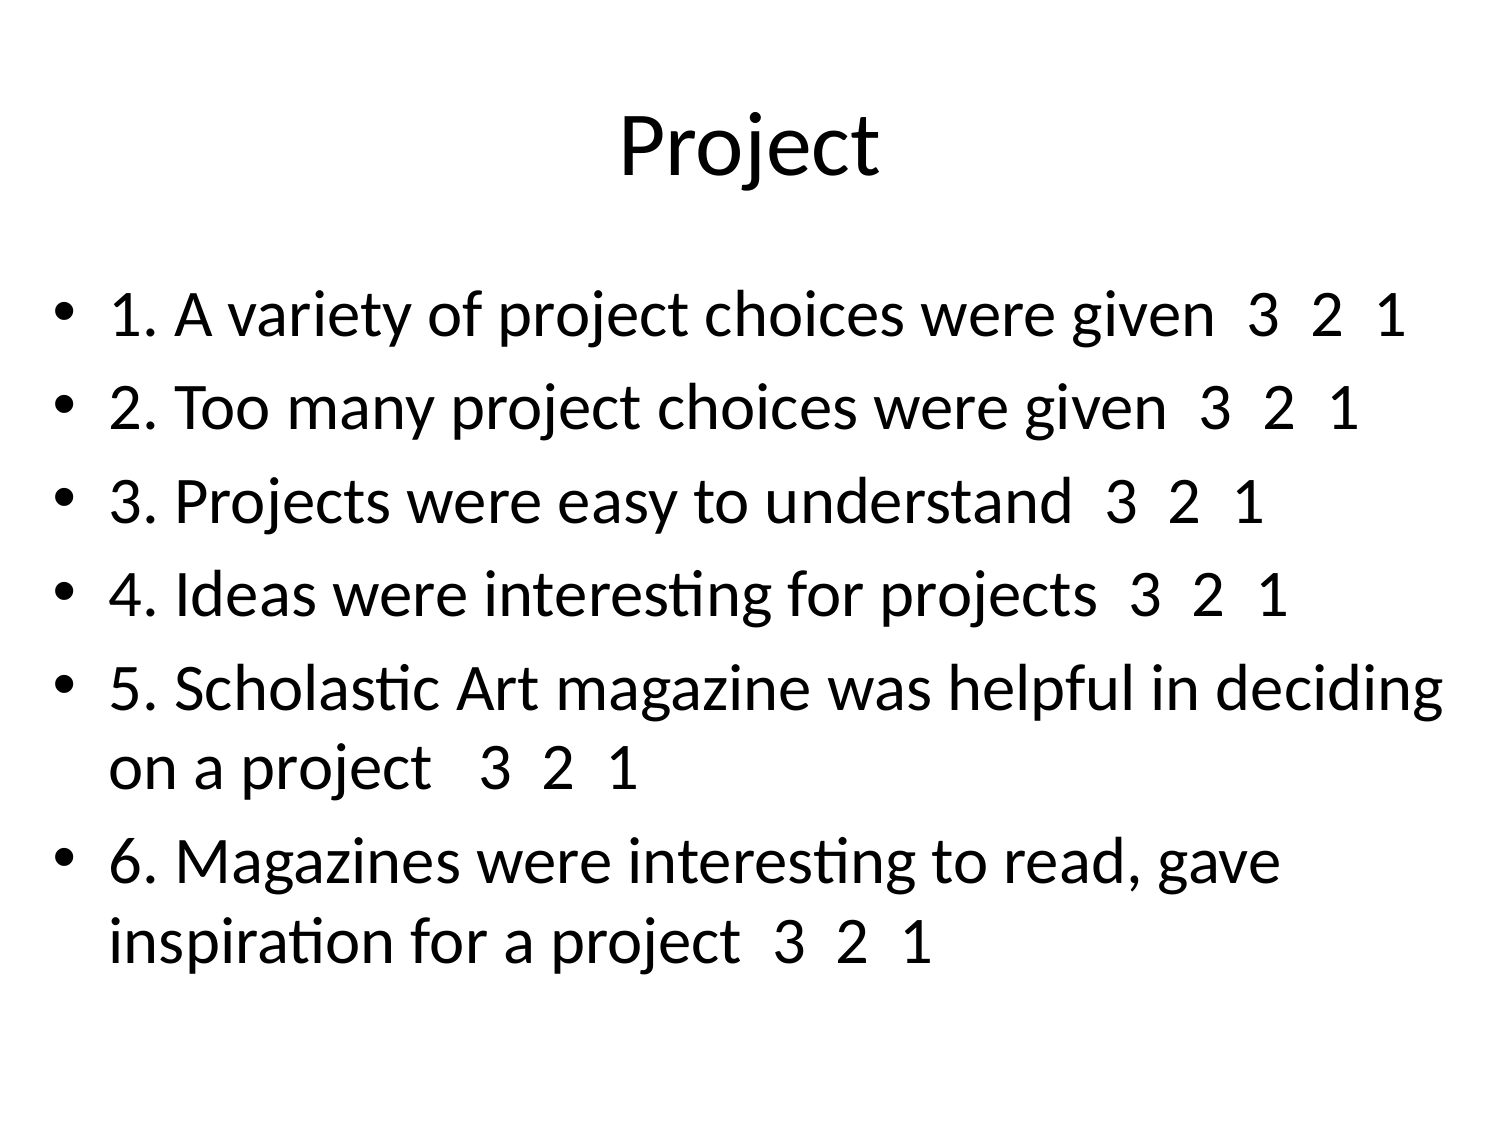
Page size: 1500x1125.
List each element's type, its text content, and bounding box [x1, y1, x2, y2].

title Project [75, 45, 1425, 233]
list 1. A variety of project choices were given 3 2 1 2. Too many project choices were given 3 2 1 3. Projects were easy to understand 3 2 1 4. Ideas were interesting for projects 3 2 1 5. Scholastic Art magazine was helpful in deciding on a project 3 2 1 6. Magazines were interesting to read, gave inspiration for a project 3 2 1 [37, 262, 1463, 1005]
